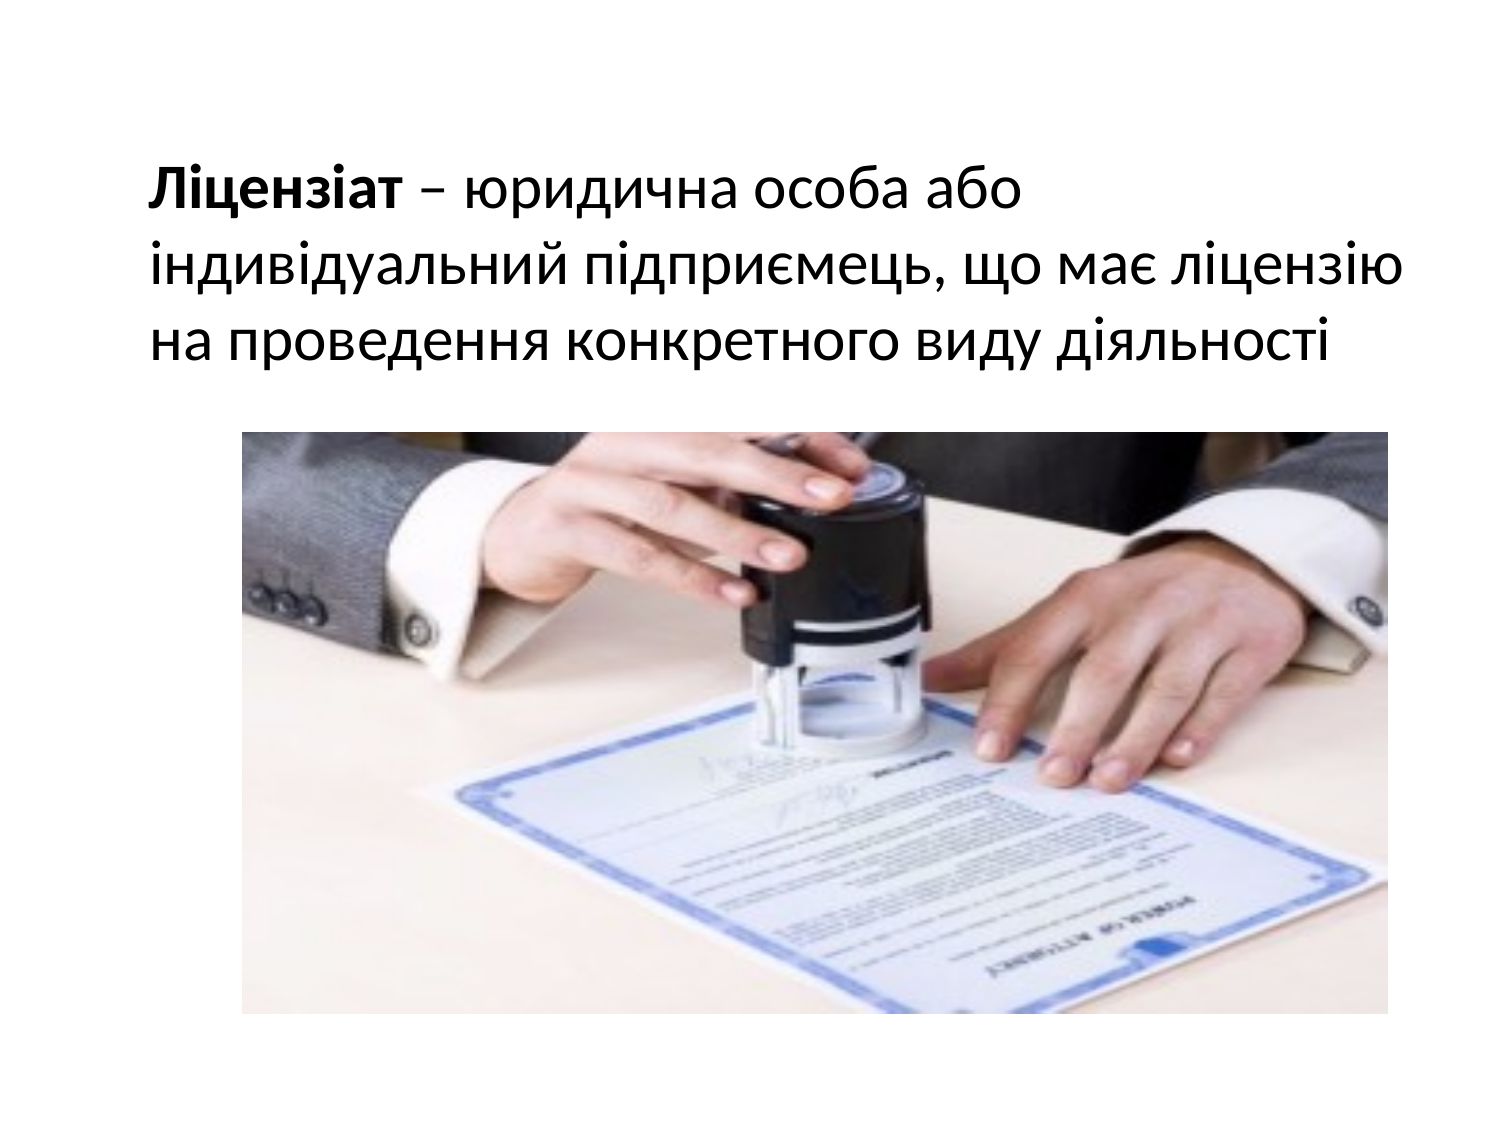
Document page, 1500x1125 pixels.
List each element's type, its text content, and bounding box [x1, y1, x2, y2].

list Ліцензіат – юридична особа або індивідуальний підприємець, що має ліцензію на проведення конкретного виду діяльності [76, 137, 1427, 386]
picture [241, 432, 1389, 1015]
